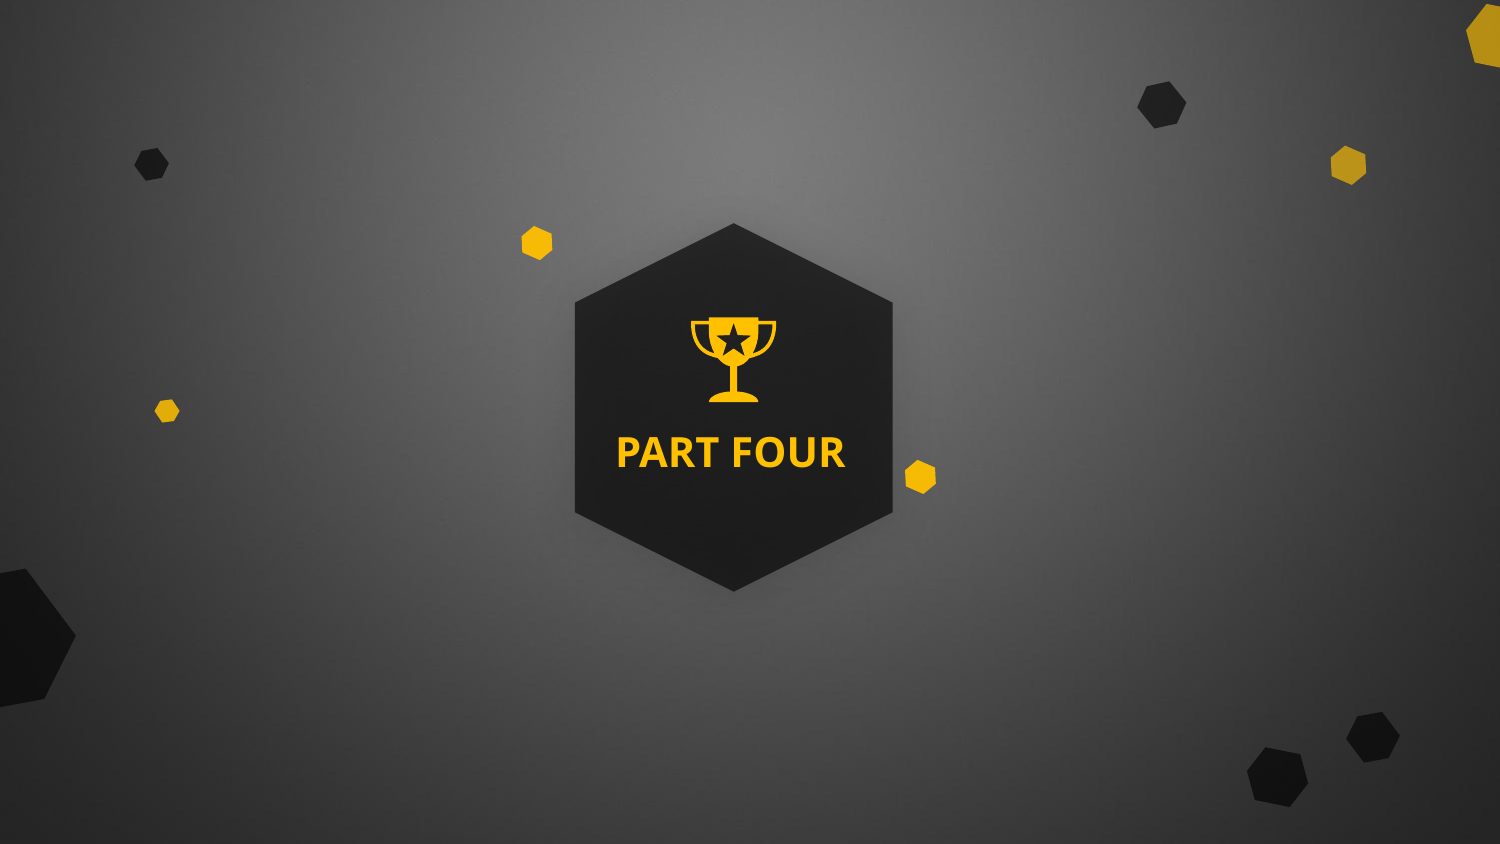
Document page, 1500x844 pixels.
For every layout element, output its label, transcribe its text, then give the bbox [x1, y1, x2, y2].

text_box [519, 224, 555, 263]
text_box [691, 317, 777, 403]
text_box [1328, 143, 1369, 187]
text_box [1464, 1, 1500, 70]
picture [0, 0, 1500, 844]
text_box PART FOUR [574, 418, 886, 484]
text_box [0, 566, 78, 710]
text_box [572, 221, 895, 594]
text_box [132, 145, 171, 183]
text_box [1344, 709, 1402, 765]
text_box [1135, 79, 1189, 131]
text_box [152, 397, 182, 425]
text_box [1244, 745, 1311, 810]
text_box [902, 457, 938, 496]
